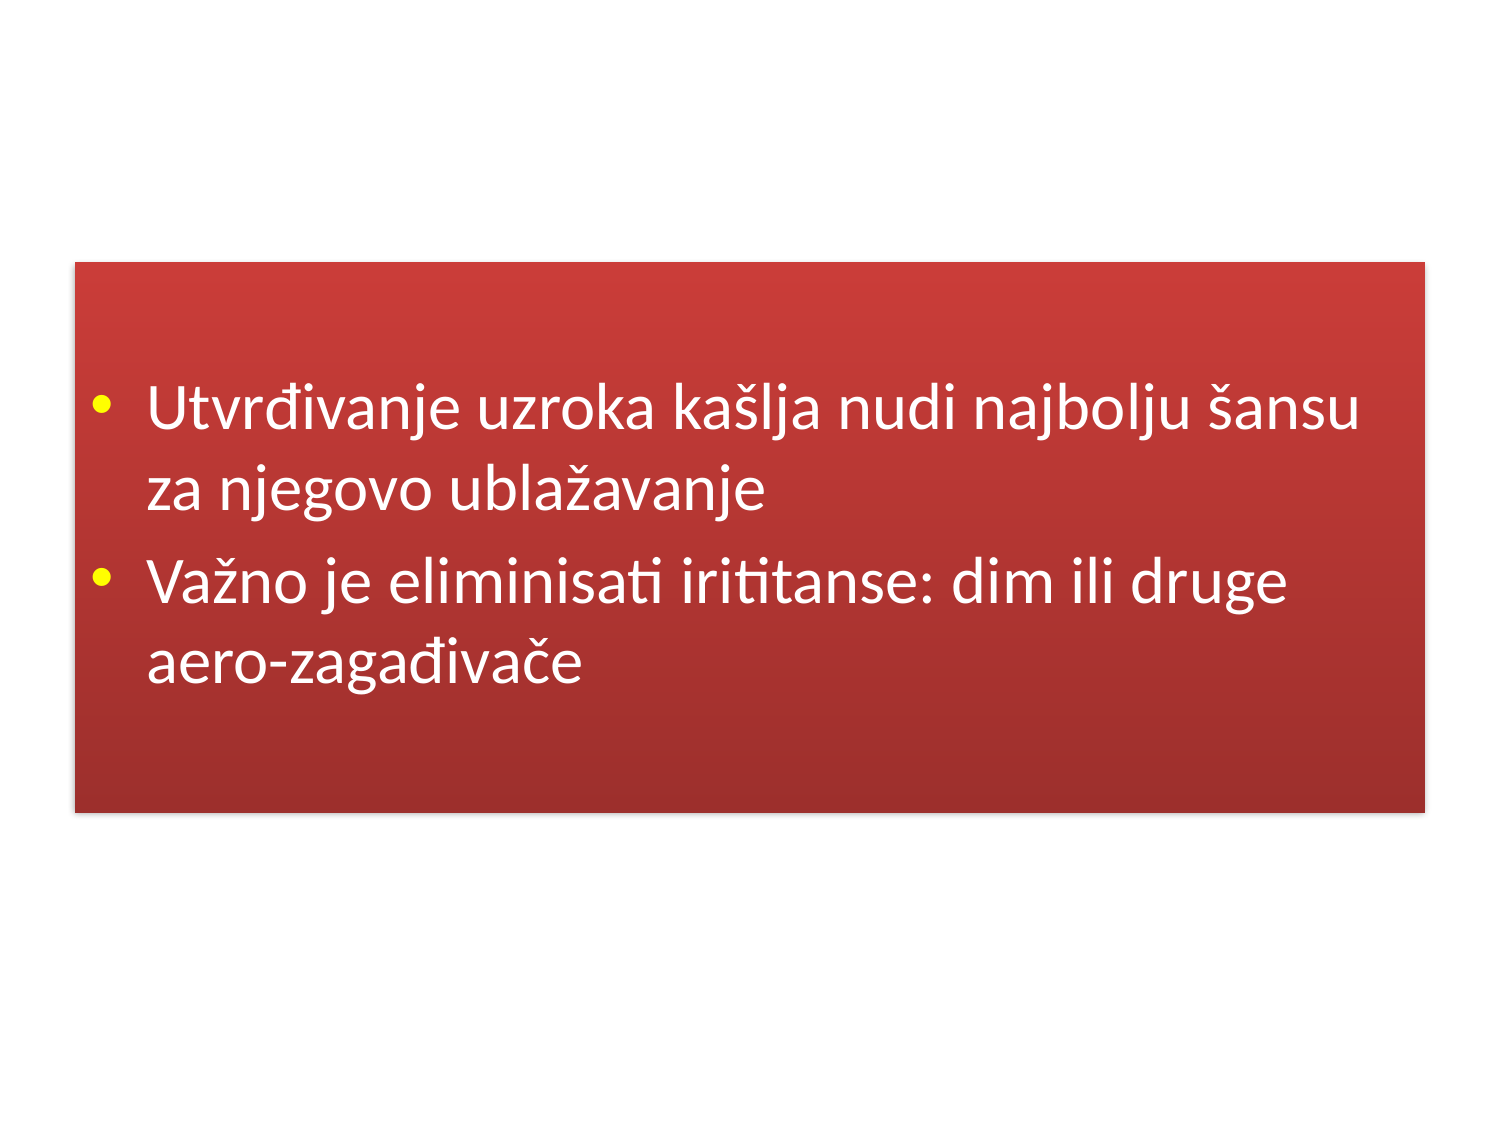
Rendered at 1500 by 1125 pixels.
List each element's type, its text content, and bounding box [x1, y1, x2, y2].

list Utvrđivanje uzroka kašlja nudi najbolju šansu za njegovo ublažavanje Važno je eliminisati irititanse: dim ili druge aero-zagađivače [75, 262, 1425, 813]
